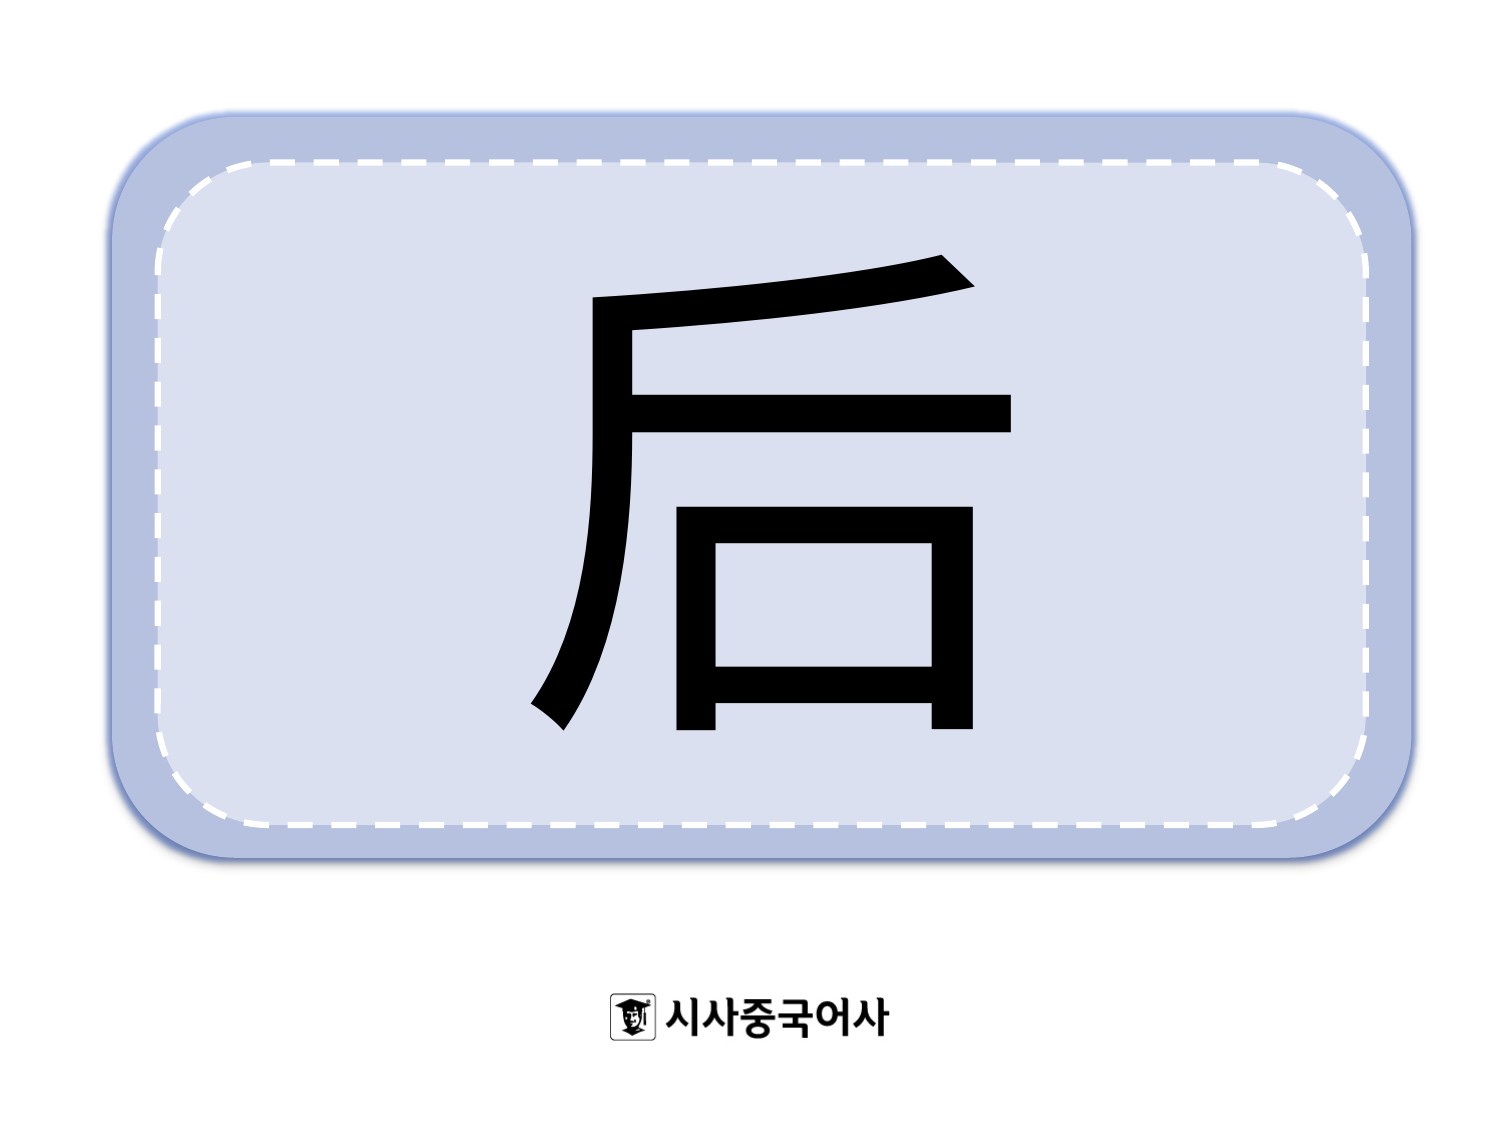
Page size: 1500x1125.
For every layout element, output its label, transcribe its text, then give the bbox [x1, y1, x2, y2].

text_box 后 [171, 149, 1380, 812]
text_box [162, 160, 1371, 824]
picture [602, 987, 898, 1047]
